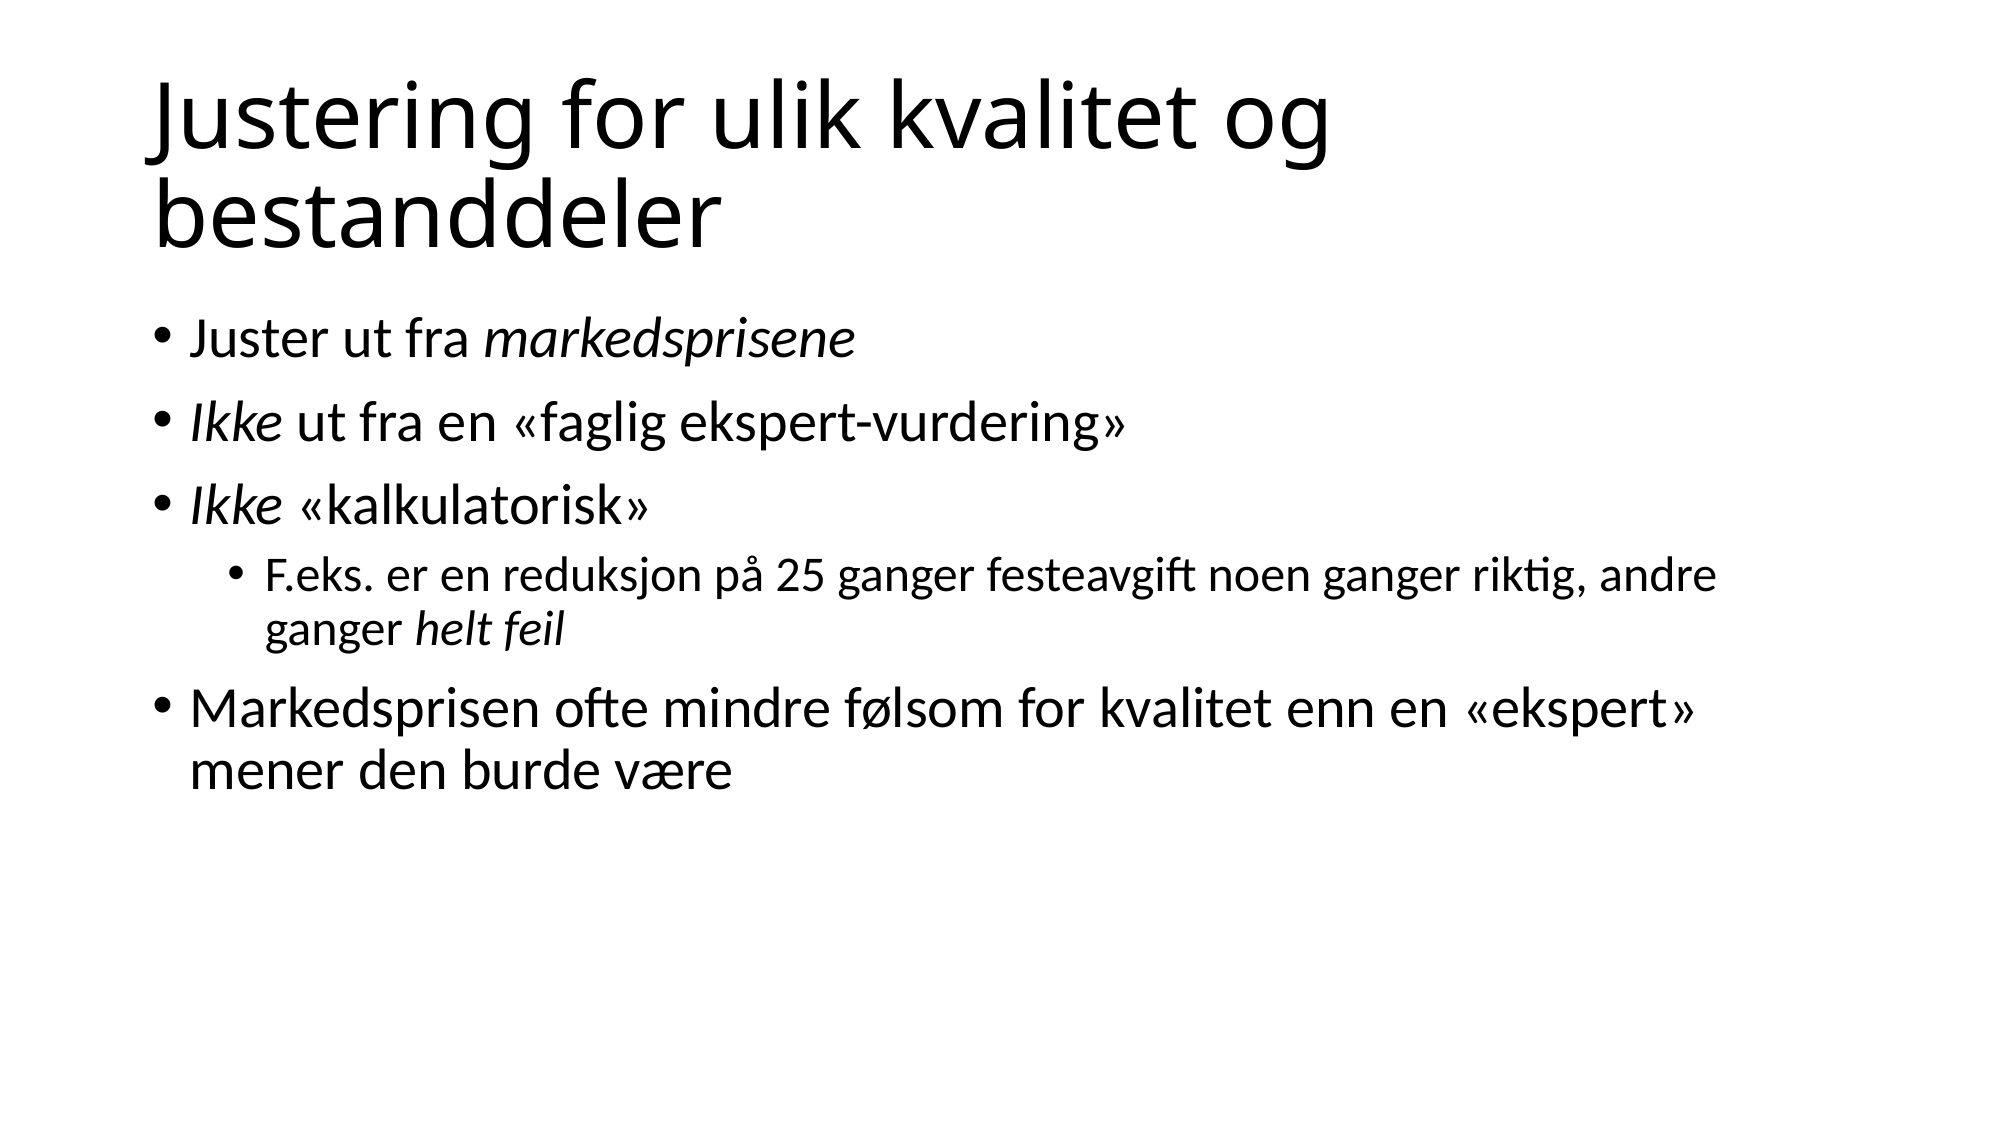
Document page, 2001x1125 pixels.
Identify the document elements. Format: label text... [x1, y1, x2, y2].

list Juster ut fra markedsprisene Ikke ut fra en «faglig ekspert-vurdering» Ikke «kalkulatorisk» F.eks. er en reduksjon på 25 ganger festeavgift noen ganger riktig, andre ganger helt feil Markedsprisen ofte mindre følsom for kvalitet enn en «ekspert» mener den burde være [137, 299, 1863, 1014]
title Justering for ulik kvalitet og bestanddeler [137, 59, 1863, 278]
